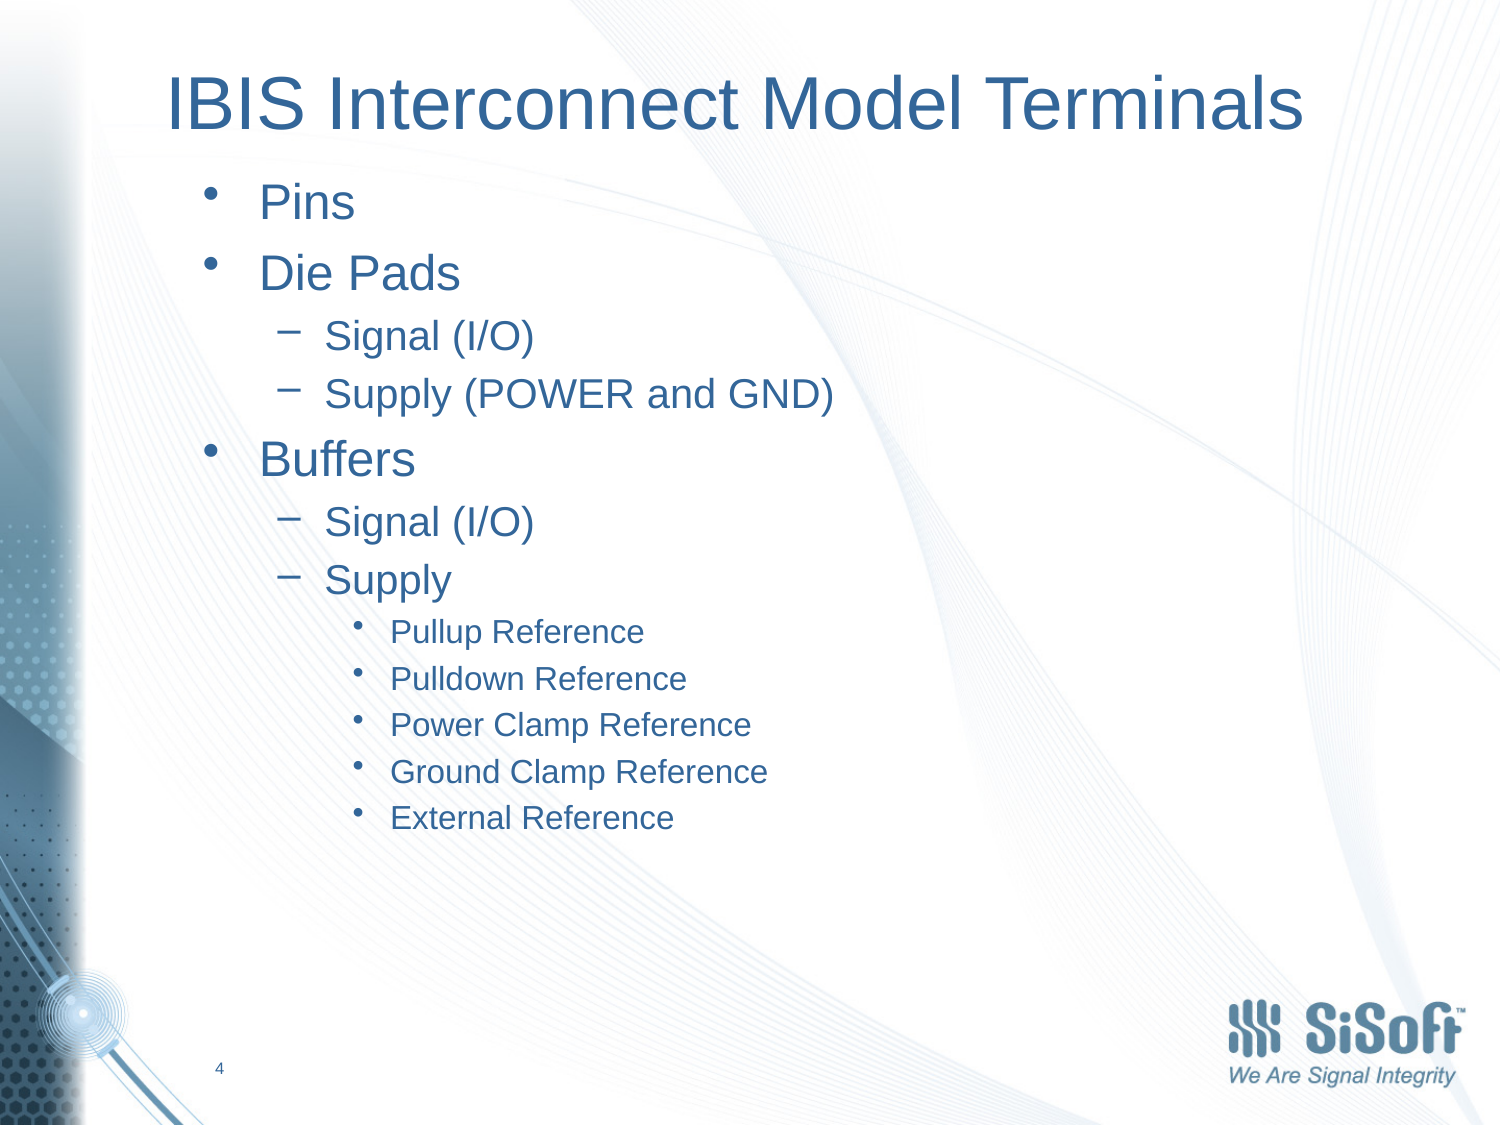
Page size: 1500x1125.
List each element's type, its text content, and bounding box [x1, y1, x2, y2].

picture [0, 0, 1500, 1125]
footer 4 [200, 1050, 975, 1104]
list Pins Die Pads Signal (I/O) Supply (POWER and GND) Buffers Signal (I/O) Supply Pullup Reference Pulldown Reference Power Clamp Reference Ground Clamp Reference External Reference [187, 162, 1363, 1013]
title IBIS Interconnect Model Terminals [150, 24, 1450, 175]
